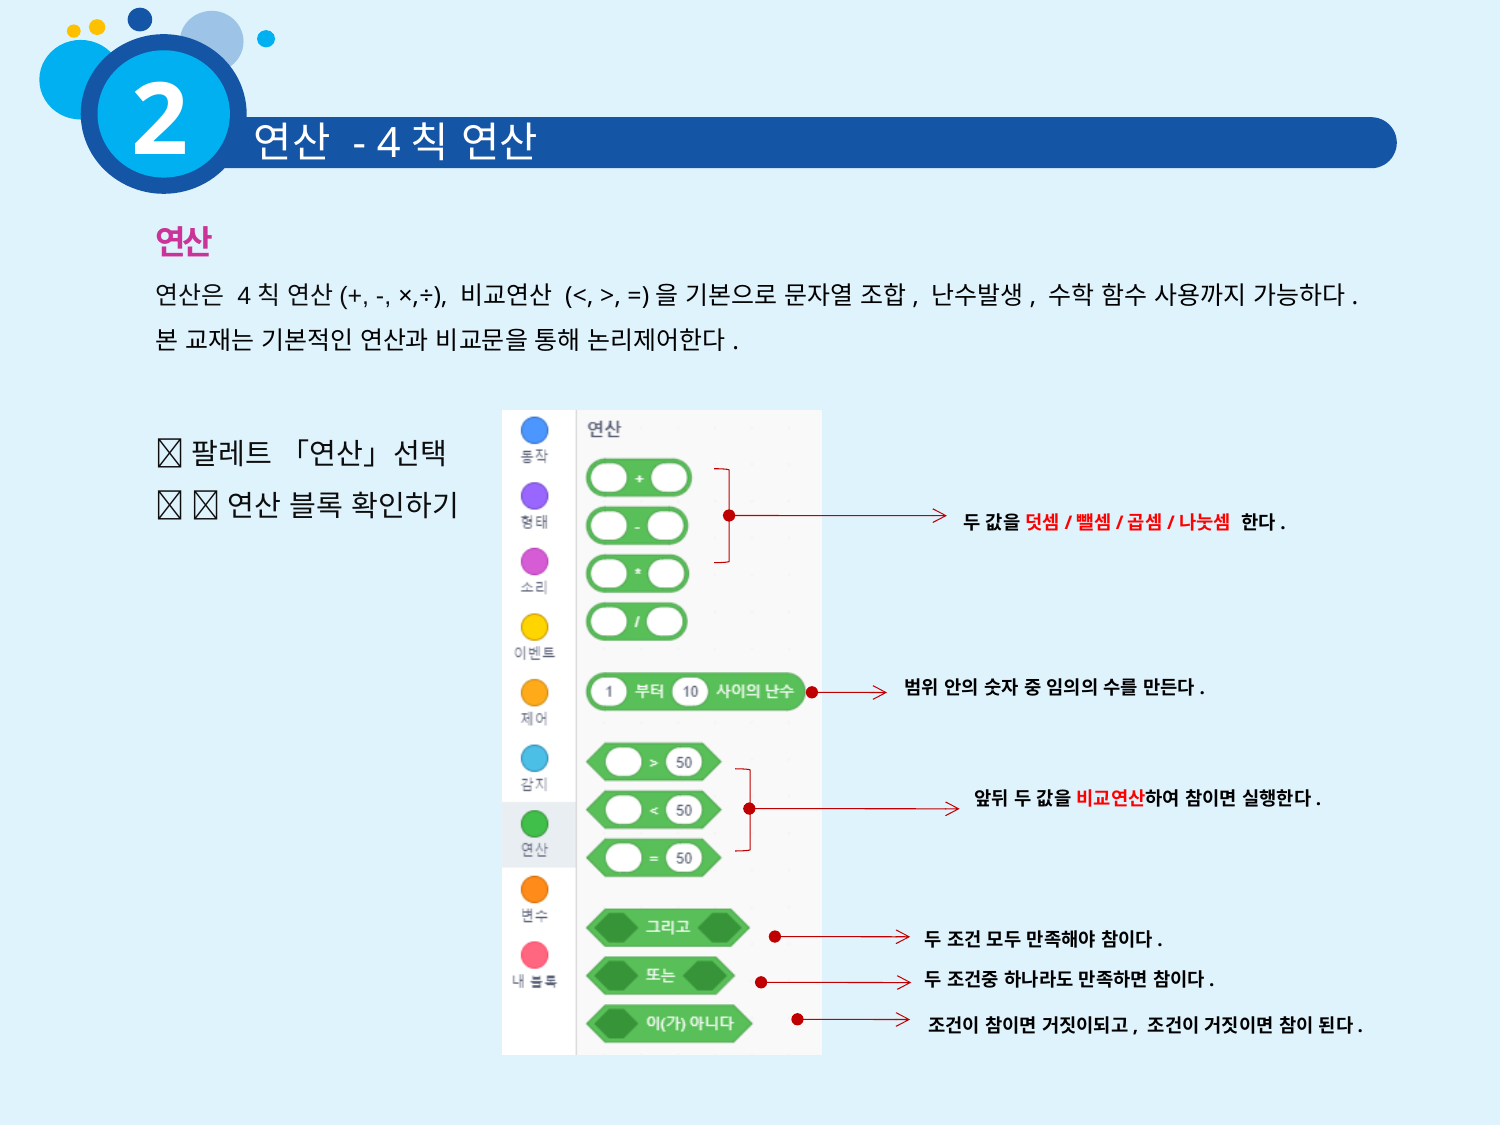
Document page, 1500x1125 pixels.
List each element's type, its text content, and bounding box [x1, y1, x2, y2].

text_box 연산 - 4칙 연산 [238, 99, 1500, 188]
text_box 팔레트 「연산」선택  연산 블록 확인하기 [140, 410, 502, 530]
text_box 2 [117, 46, 271, 182]
text_box 연산은 4칙 연산(+, -, ×,÷), 비교연산 (<, >, =)을 기본으로 문자열 조합, 난수발생, 수학 함수 사용까지 가능하다. 본 교재는 기본적인 연산과 비교문을 통해 논리제어한다. [140, 257, 1442, 362]
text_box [502, 410, 1465, 1055]
text_box 연산 [140, 193, 352, 269]
